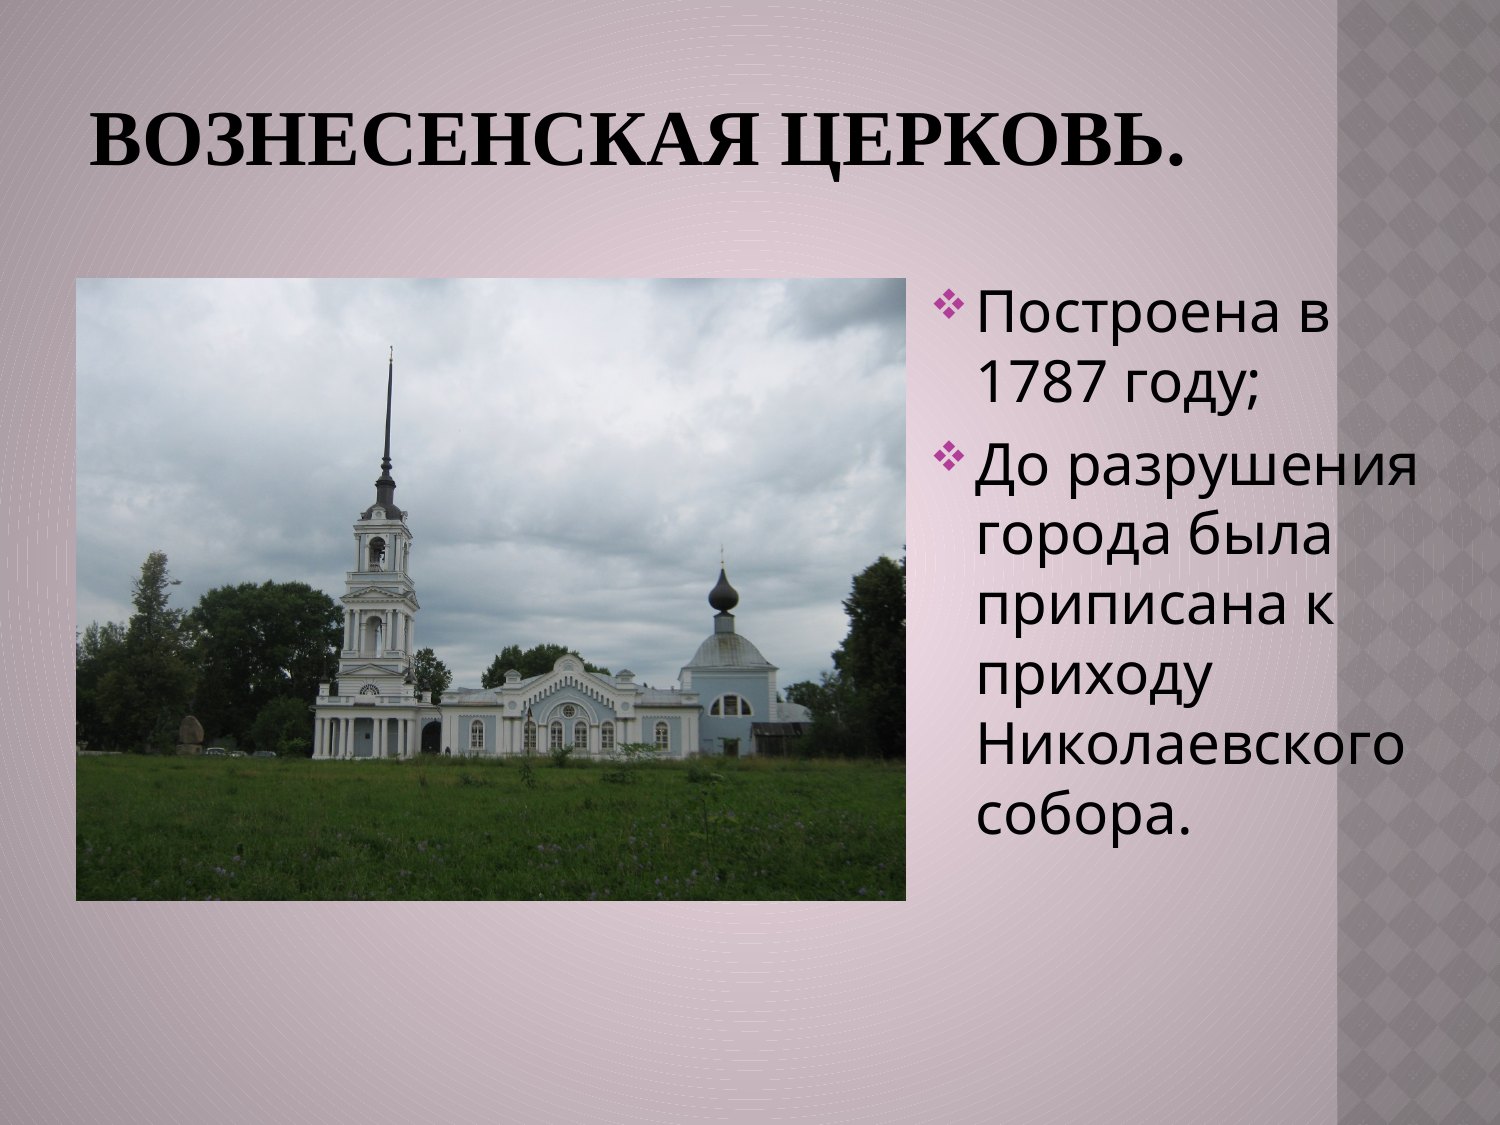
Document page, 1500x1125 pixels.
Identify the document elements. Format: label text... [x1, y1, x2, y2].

title Вознесенская церковь. [82, 46, 1270, 182]
list Построена в 1787 году; До разрушения города была приписана к приходу Николаевского собора. [915, 267, 1449, 1010]
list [76, 278, 906, 901]
